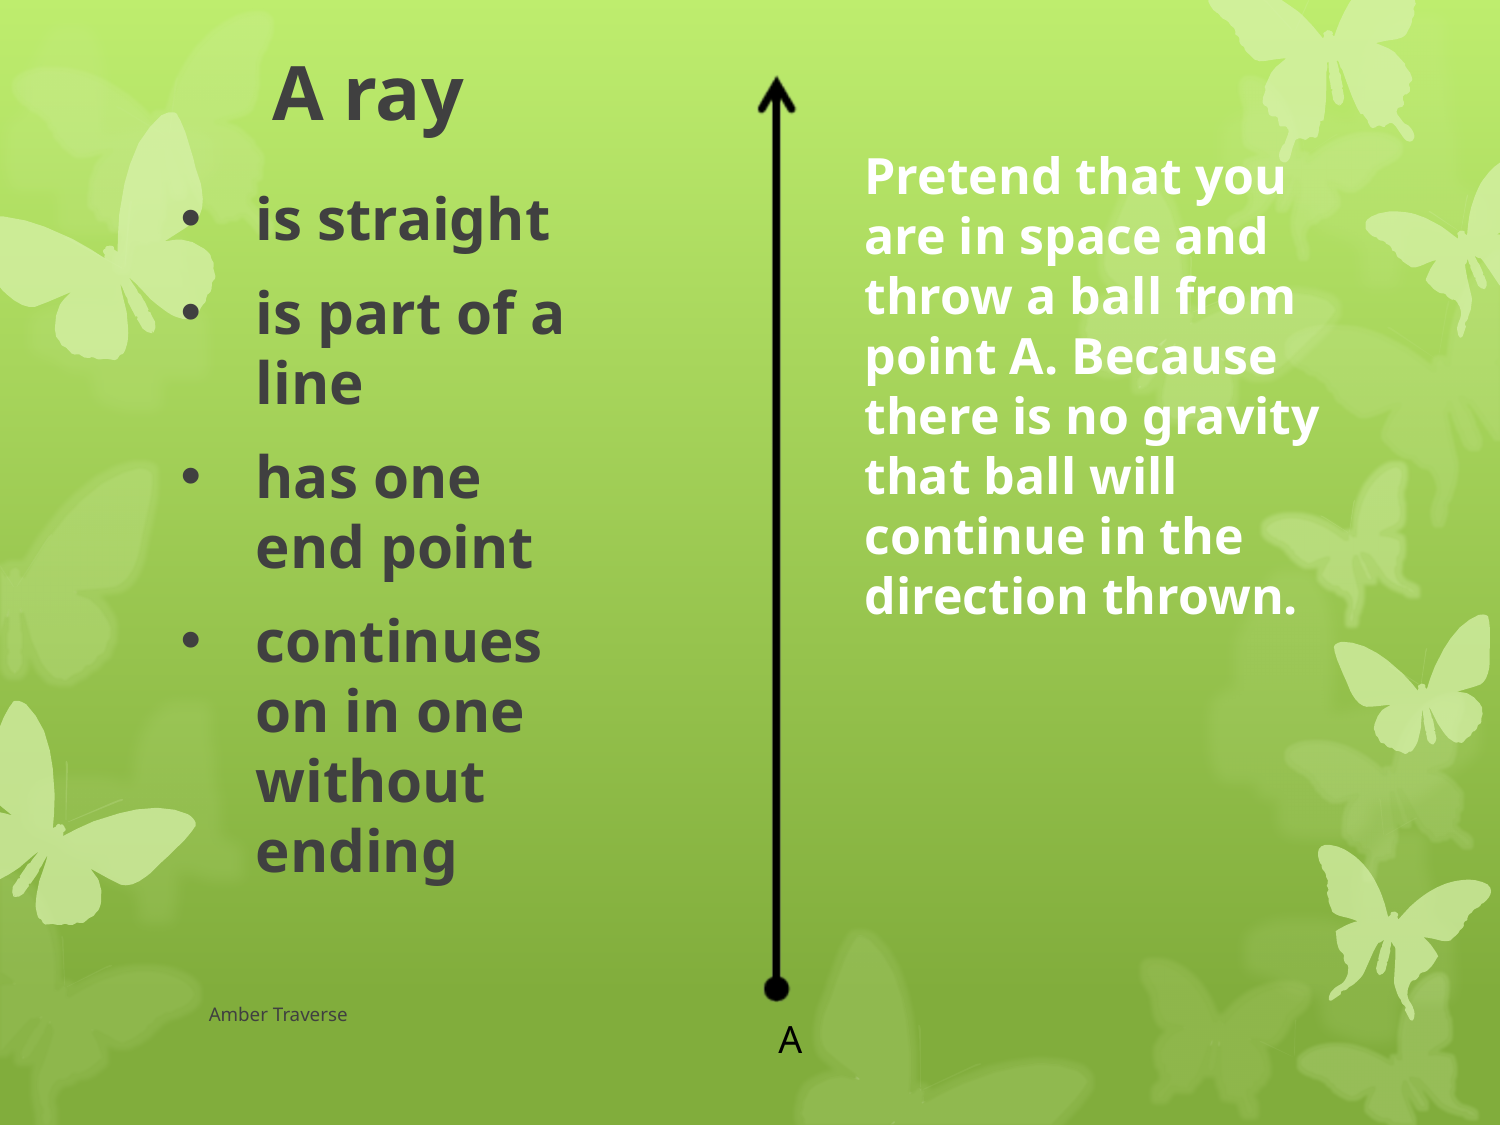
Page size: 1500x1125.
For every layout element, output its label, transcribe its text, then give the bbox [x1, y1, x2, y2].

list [292, 481, 1260, 560]
footer Amber Traverse [193, 976, 1056, 1037]
list is straight is part of a line has one end point continues on in one without ending [165, 174, 603, 962]
text_box A [763, 1008, 818, 1069]
picture [738, 560, 814, 976]
picture [738, 38, 814, 481]
text_box Pretend that you are in space and throw a ball from point A. Because there is no gravity that ball will continue in the direction thrown. [849, 137, 1388, 633]
title A ray [150, 50, 587, 143]
